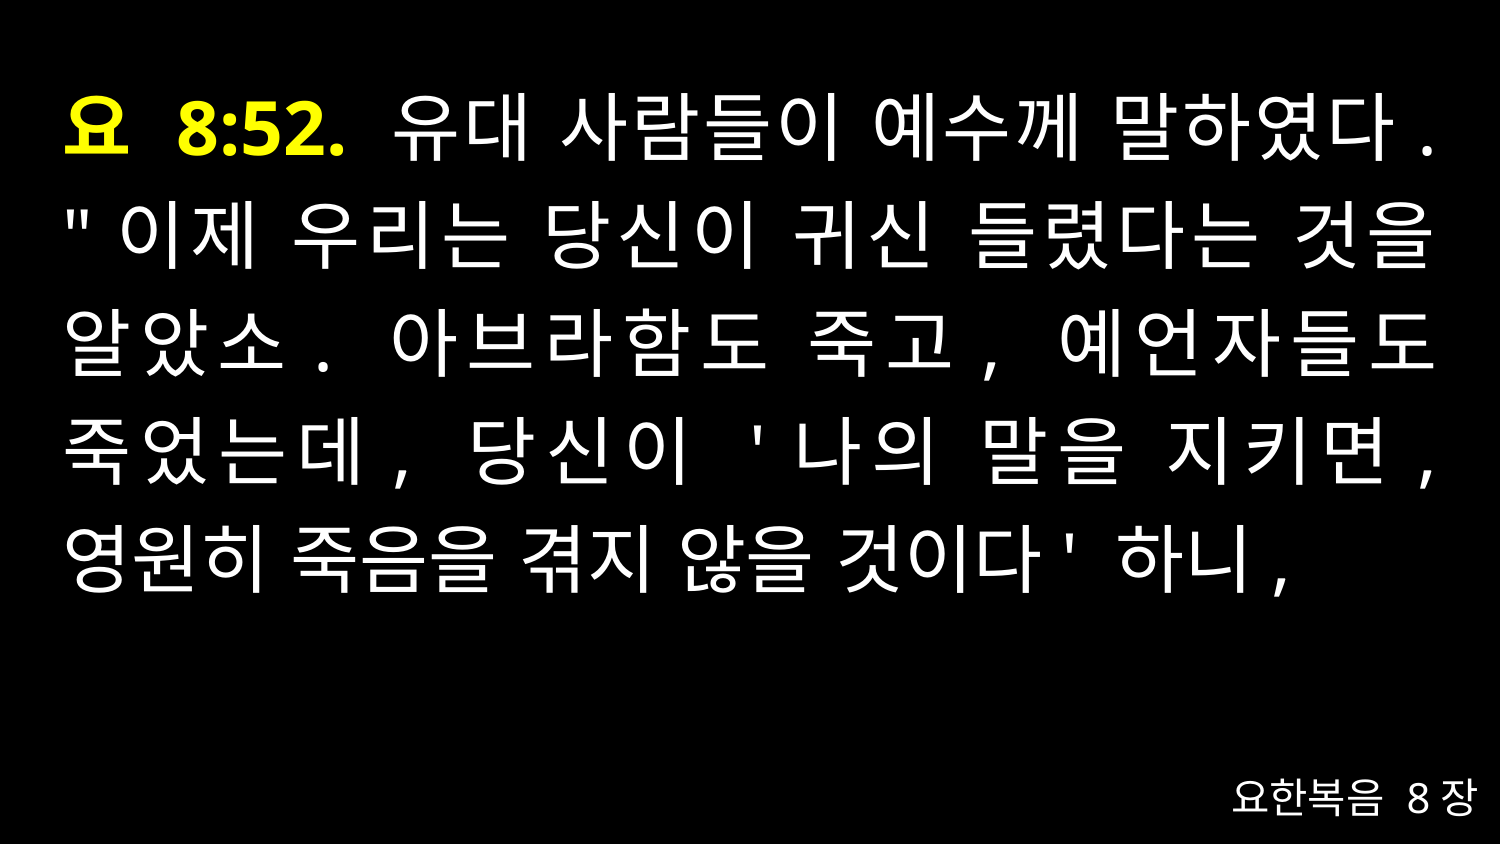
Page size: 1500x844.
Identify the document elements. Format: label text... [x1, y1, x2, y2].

title 요 8:52. 유대 사람들이 예수께 말하였다. "이제 우리는 당신이 귀신 들렸다는 것을 알았소. 아브라함도 죽고, 예언자들도 죽었는데, 당신이 '나의 말을 지키면, 영원히 죽음을 겪지 않을 것이다' 하니, [0, 0, 1500, 844]
subtitle 요한복음 8장 [916, 770, 1500, 844]
